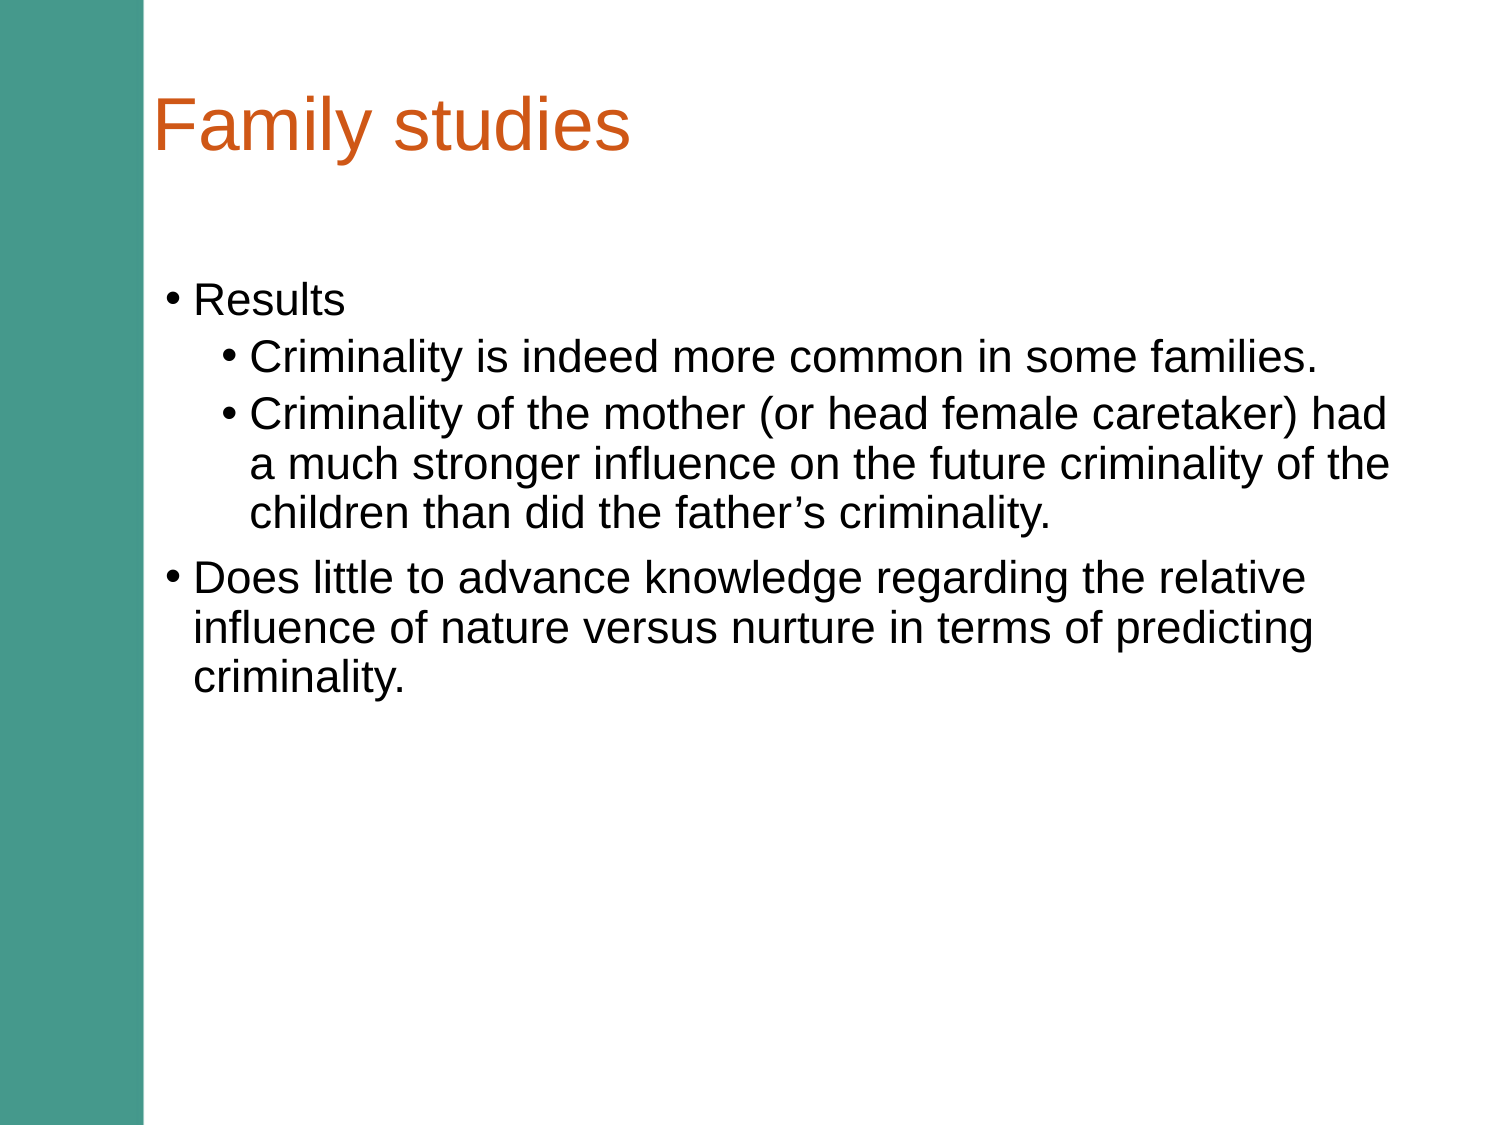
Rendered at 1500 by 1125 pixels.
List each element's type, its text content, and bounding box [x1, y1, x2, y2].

title Family studies [137, 62, 1432, 190]
picture [0, 0, 1500, 1125]
list Results Criminality is indeed more common in some families. Criminality of the mother (or head female caretaker) had a much stronger influence on the future criminality of the children than did the father’s criminality. Does little to advance knowledge regarding the relative influence of nature versus nurture in terms of predicting criminality. [150, 268, 1413, 1043]
